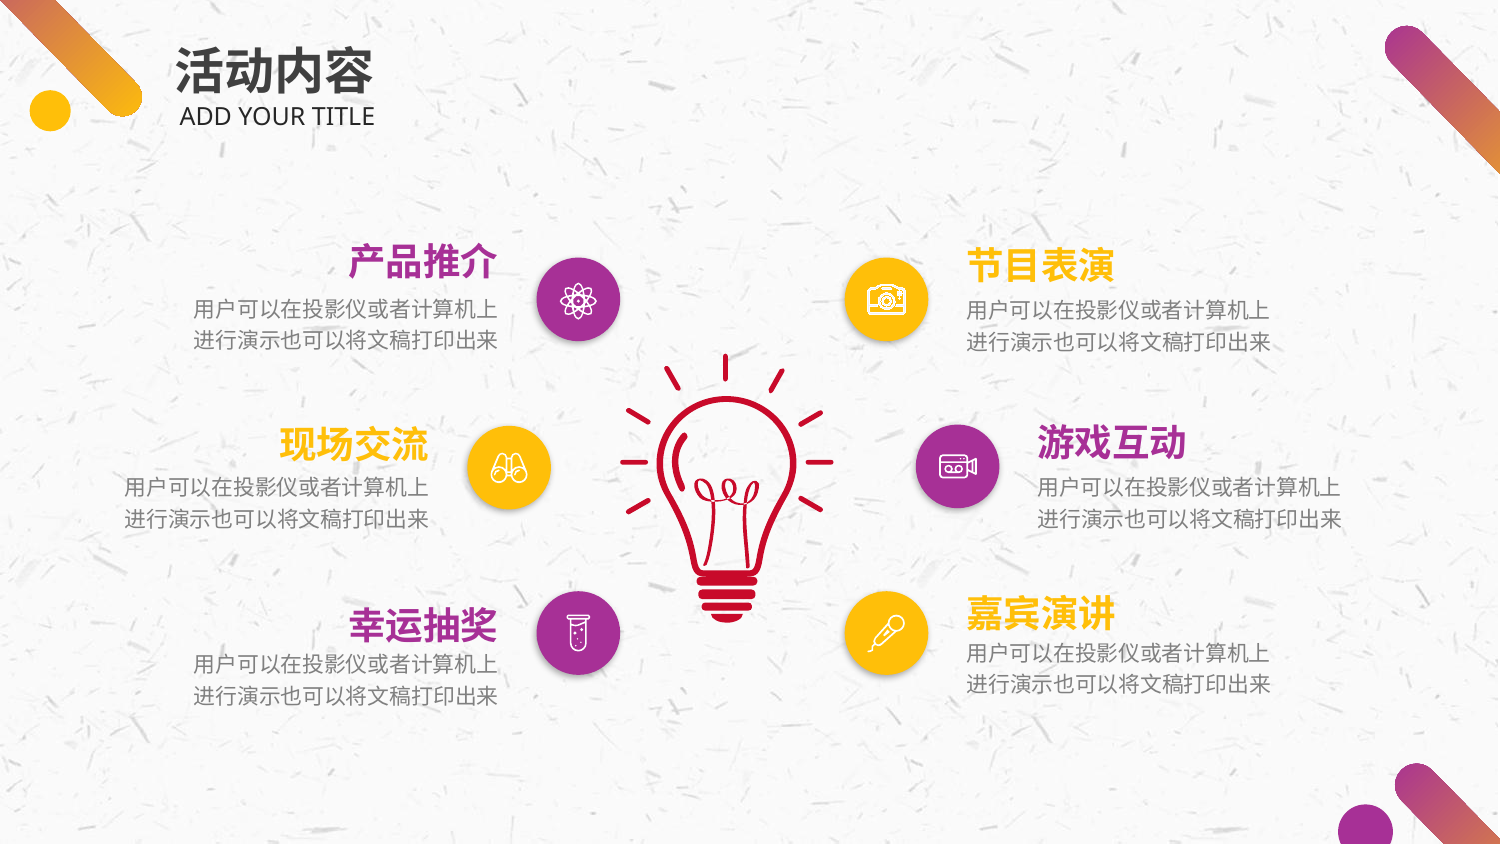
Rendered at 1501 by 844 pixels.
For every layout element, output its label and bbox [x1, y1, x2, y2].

text_box [159, 32, 521, 140]
text_box [619, 353, 834, 623]
text_box [843, 590, 930, 676]
picture [0, 0, 1498, 844]
text_box [535, 590, 621, 676]
text_box [102, 403, 445, 538]
text_box [566, 614, 591, 652]
text_box [171, 220, 514, 359]
text_box [843, 256, 930, 342]
text_box [915, 423, 1001, 509]
text_box [171, 585, 514, 715]
text_box [951, 225, 1294, 360]
text_box [1022, 402, 1365, 538]
text_box [466, 425, 552, 511]
text_box [867, 614, 905, 653]
text_box [490, 452, 528, 484]
text_box [939, 454, 977, 479]
text_box [951, 573, 1294, 703]
text_box [867, 284, 906, 315]
text_box [559, 282, 597, 320]
text_box [535, 256, 621, 342]
